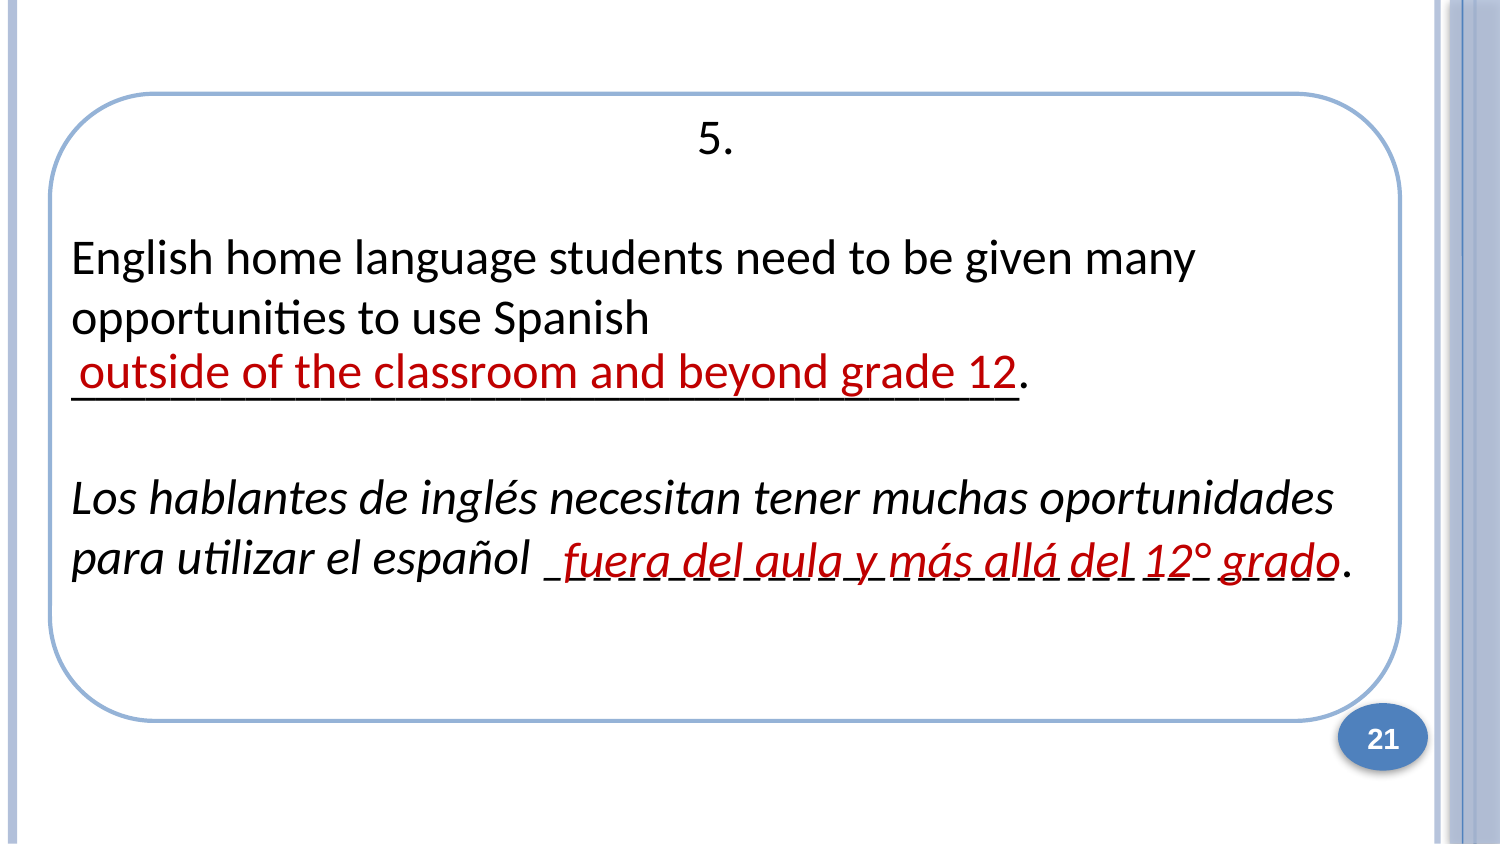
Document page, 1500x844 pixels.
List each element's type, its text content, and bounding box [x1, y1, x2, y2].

text_box fuera del aula y más allá del 12° grado. [548, 520, 1370, 595]
slide_number 21 [1333, 705, 1434, 770]
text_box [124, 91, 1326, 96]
text_box 5. English home language students need to be given many opportunities to use Spanish ______________________________________ Los hablantes de inglés necesitan tener muchas oportunidades para utilizar el español ________________________________ [56, 96, 1375, 592]
text_box outside of the classroom and beyond grade 12. [64, 331, 1045, 407]
text_box . Research shows that all DLI children – regdless of home language –_______. La investigación muestra que todos los niños de DLI, independientemente del idioma que se hable en casa, _______. . Research shows that all DLI children – regardless of home language –_______. La investigación muestra que todos los niños de DLI, independientemente del idioma que se hable en casa, _______. [47, 127, 1403, 723]
